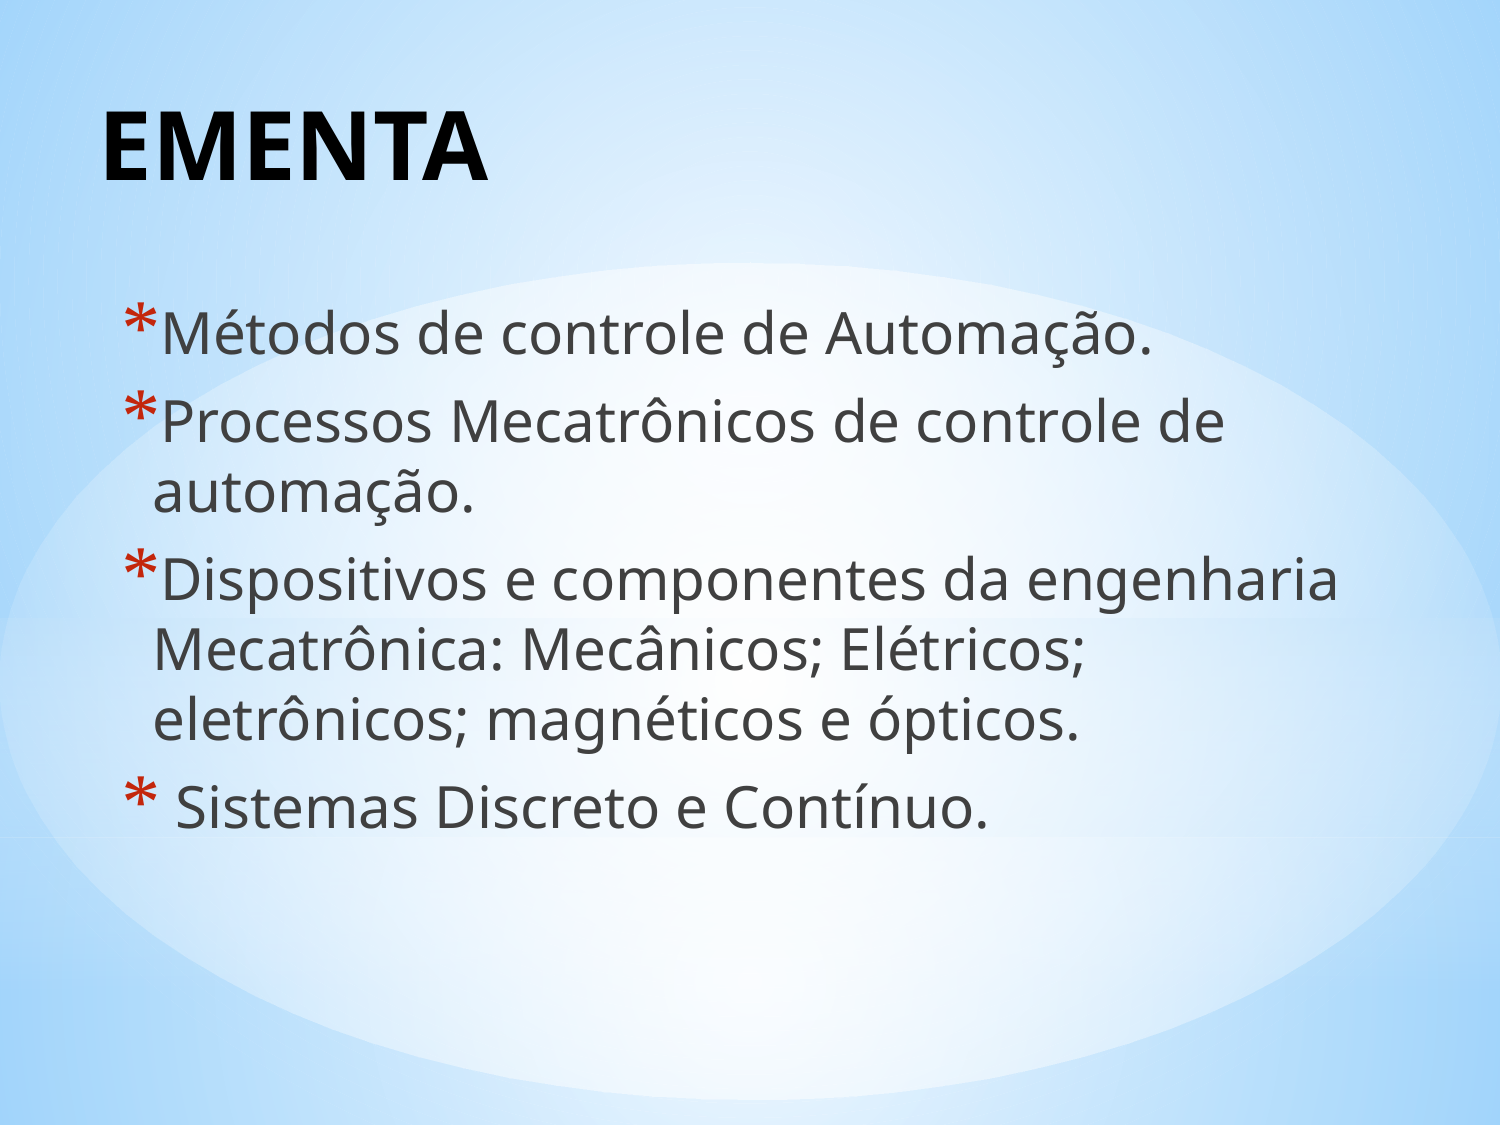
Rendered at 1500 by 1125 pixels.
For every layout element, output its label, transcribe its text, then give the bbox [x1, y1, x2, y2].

title EMENTA [83, 77, 1152, 265]
list Métodos de controle de Automação. Processos Mecatrônicos de controle de automação. Dispositivos e componentes da engenharia Mecatrônica: Mecânicos; Elétricos; eletrônicos; magnéticos e ópticos. Sistemas Discreto e Contínuo. [99, 289, 1376, 1042]
